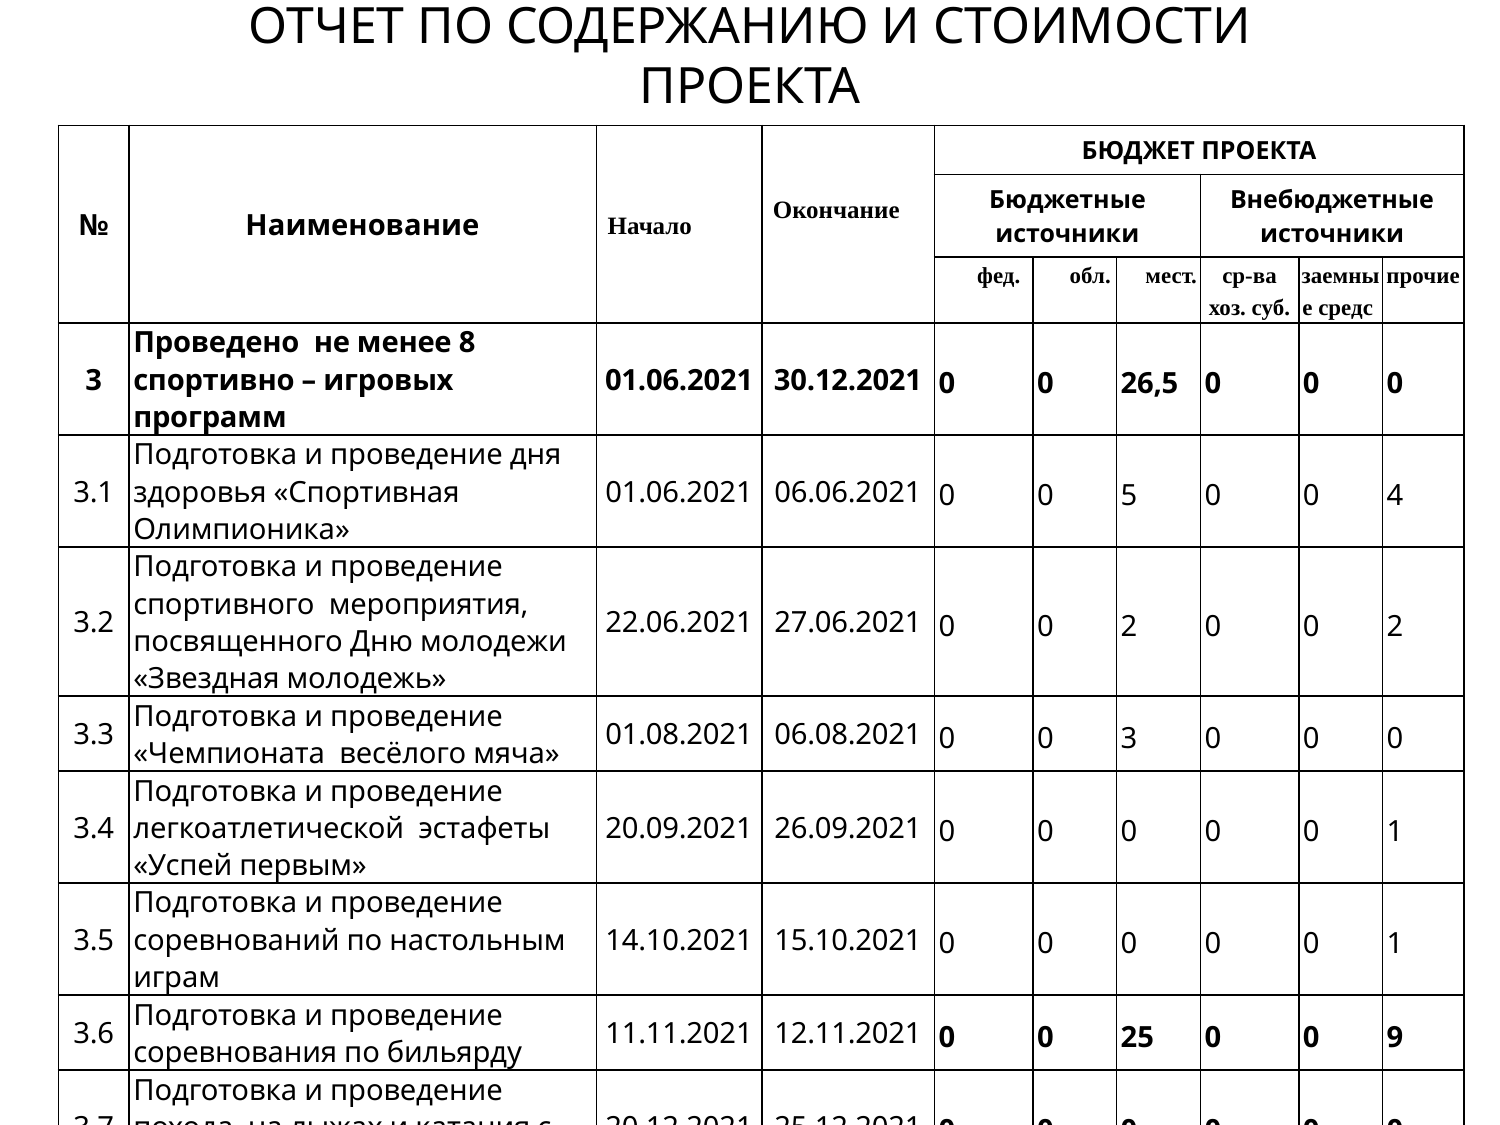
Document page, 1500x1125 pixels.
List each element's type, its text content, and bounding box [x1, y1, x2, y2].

table_cell 0 [1383, 324, 1463, 434]
table_cell 0 [935, 884, 1032, 994]
table_cell 0 [1201, 1071, 1298, 1125]
table_cell 0 [1034, 324, 1116, 434]
table_cell 0 [1034, 548, 1116, 695]
table_cell Подготовка и проведение дня здоровья «Спортивная Олимпионика» [130, 436, 596, 546]
table_cell 0 [1034, 996, 1116, 1069]
table_cell ср-ва хоз. суб. [1201, 258, 1298, 322]
table_header № [59, 126, 128, 322]
table_cell 0 [1201, 436, 1298, 546]
table_cell Подготовка и проведение похода на лыжах и катания с горки [130, 1071, 596, 1125]
table_cell 06.08.2021 [763, 697, 934, 770]
table_cell 4 [1383, 436, 1463, 546]
table_cell 0 [935, 1071, 1032, 1125]
table_cell 0 [1034, 1071, 1116, 1125]
table_cell 0 [1300, 1071, 1382, 1125]
table_cell 0 [1383, 1071, 1463, 1125]
table_cell 15.10.2021 [763, 884, 934, 994]
table_cell 06.06.2021 [763, 436, 934, 546]
table_cell 0 [1300, 884, 1382, 994]
table_cell 25.12.2021 [763, 1071, 934, 1125]
table_cell 0 [1201, 996, 1298, 1069]
table_cell 0 [1034, 436, 1116, 546]
table_cell 5 [1117, 436, 1200, 546]
table_header Наименование [130, 126, 596, 322]
table_cell Проведено не менее 8 спортивно – игровых программ [130, 324, 596, 434]
table_cell 0 [1201, 548, 1298, 695]
table_cell 20.12.2021 [597, 1071, 761, 1125]
table_cell 0 [935, 772, 1032, 882]
table_cell 0 [935, 324, 1032, 434]
table_cell 11.11.2021 [597, 996, 761, 1069]
table_cell 25 [1117, 996, 1200, 1069]
table_cell 26.09.2021 [763, 772, 934, 882]
table_cell 0 [1383, 697, 1463, 770]
table_cell обл. [1034, 258, 1116, 322]
table_cell 0 [1117, 884, 1200, 994]
table_cell 0 [1201, 884, 1298, 994]
table_cell фед. [935, 258, 1032, 322]
table_cell 27.06.2021 [763, 548, 934, 695]
table_cell 01.08.2021 [597, 697, 761, 770]
table_cell 26,5 [1117, 324, 1200, 434]
table_header Окончание [763, 156, 934, 322]
table_cell Подготовка и проведение спортивного мероприятия, посвященного Дню молодежи «Звездная молодежь» [130, 548, 596, 695]
table_cell 0 [1300, 324, 1382, 434]
table_cell 20.09.2021 [597, 772, 761, 882]
table_header БЮДЖЕТ ПРОЕКТА [935, 126, 1463, 174]
table_cell мест. [1117, 258, 1200, 322]
table_cell 0 [1300, 436, 1382, 546]
table_cell 01.06.2021 [597, 436, 761, 546]
table_cell 0 [935, 996, 1032, 1069]
table_cell 3.2 [59, 548, 128, 695]
table_cell 0 [1117, 1071, 1200, 1125]
table_cell 1 [1383, 772, 1463, 882]
table_cell 0 [1034, 884, 1116, 994]
table_cell 12.11.2021 [763, 996, 934, 1069]
table_cell 3.1 [59, 436, 128, 546]
title ОТЧЕТ ПО СОДЕРЖАНИЮ И СТОИМОСТИ ПРОЕКТА [177, 0, 1323, 156]
table_cell 3 [59, 324, 128, 434]
table_cell Подготовка и проведение «Чемпионата весёлого мяча» [130, 697, 596, 770]
table_cell 30.12.2021 [763, 324, 934, 434]
table_cell 3.3 [59, 697, 128, 770]
table_cell 3.5 [59, 884, 128, 994]
table_cell 3 [1117, 697, 1200, 770]
table_cell прочие [1383, 258, 1463, 322]
table_cell 14.10.2021 [597, 884, 761, 994]
table_cell 0 [1300, 697, 1382, 770]
table_cell Подготовка и проведение легкоатлетической эстафеты «Успей первым» [130, 772, 596, 882]
table_cell 22.06.2021 [597, 548, 761, 695]
table_cell 1 [1383, 884, 1463, 994]
table_cell заемные средс [1300, 258, 1382, 322]
table_cell Подготовка и проведение соревнований по настольным играм [130, 884, 596, 994]
table_cell 0 [1201, 697, 1298, 770]
table_cell 0 [935, 548, 1032, 695]
table_cell 0 [1300, 548, 1382, 695]
table_cell 3.4 [59, 772, 128, 882]
table_cell 3.7 [59, 1071, 128, 1125]
table_cell Внебюджетные источники [1201, 175, 1463, 256]
table_cell 01.06.2021 [597, 324, 761, 434]
table_cell 0 [1300, 772, 1382, 882]
table_cell 0 [1201, 772, 1298, 882]
table_cell 0 [1300, 996, 1382, 1069]
table_cell 0 [1034, 772, 1116, 882]
table_cell 9 [1383, 996, 1463, 1069]
table_cell 0 [1034, 697, 1116, 770]
table_cell Подготовка и проведение соревнования по бильярду [130, 996, 596, 1069]
table_cell 2 [1117, 548, 1200, 695]
table_cell 0 [935, 436, 1032, 546]
table_cell 2 [1383, 548, 1463, 695]
table_header Начало [597, 156, 761, 322]
table_cell 0 [935, 697, 1032, 770]
table_cell 3.6 [59, 996, 128, 1069]
table_cell 0 [1201, 324, 1298, 434]
table_cell Бюджетные источники [935, 175, 1200, 256]
table_cell 0 [1117, 772, 1200, 882]
